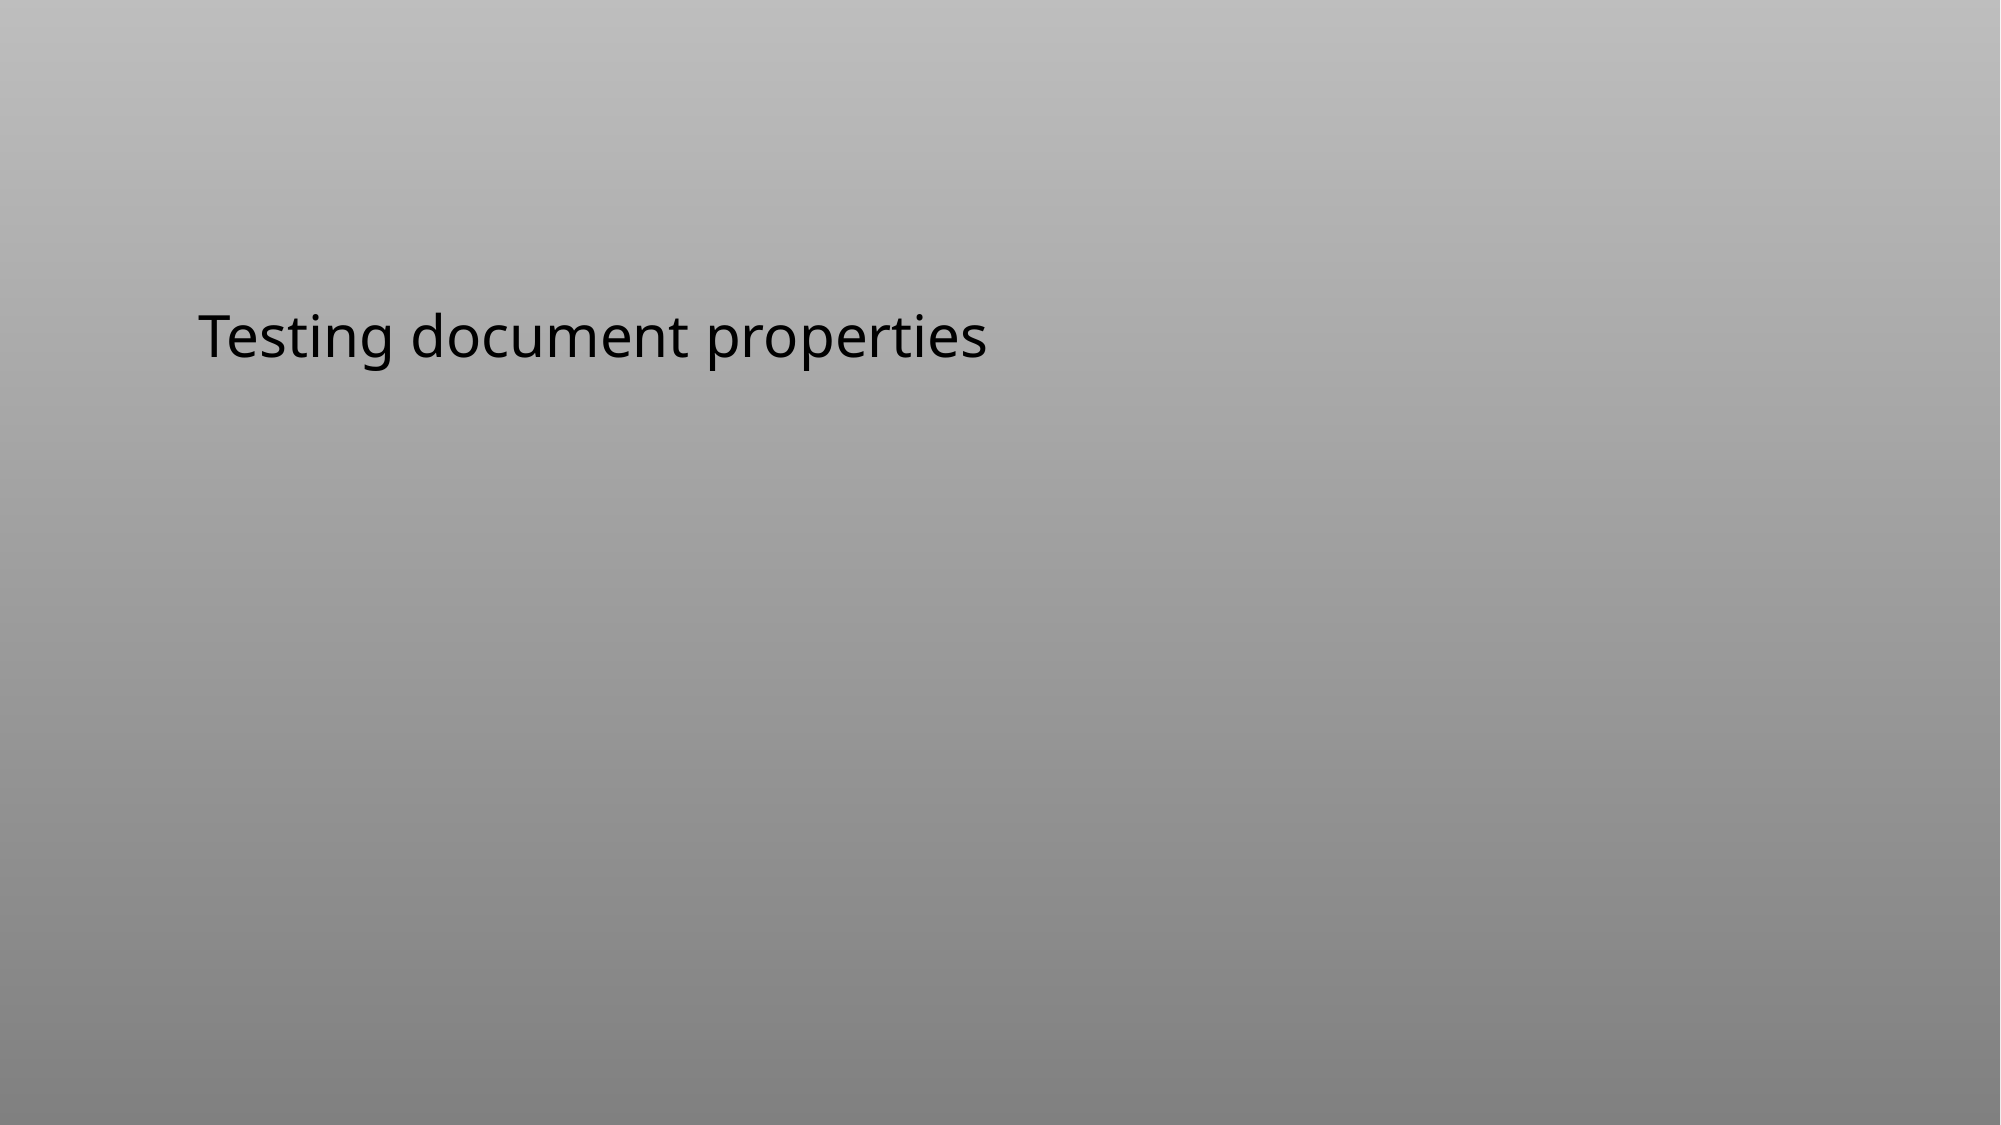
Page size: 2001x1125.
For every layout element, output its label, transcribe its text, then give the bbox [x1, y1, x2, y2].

picture [0, 0, 2001, 1125]
list Testing document properties [183, 299, 1863, 1014]
